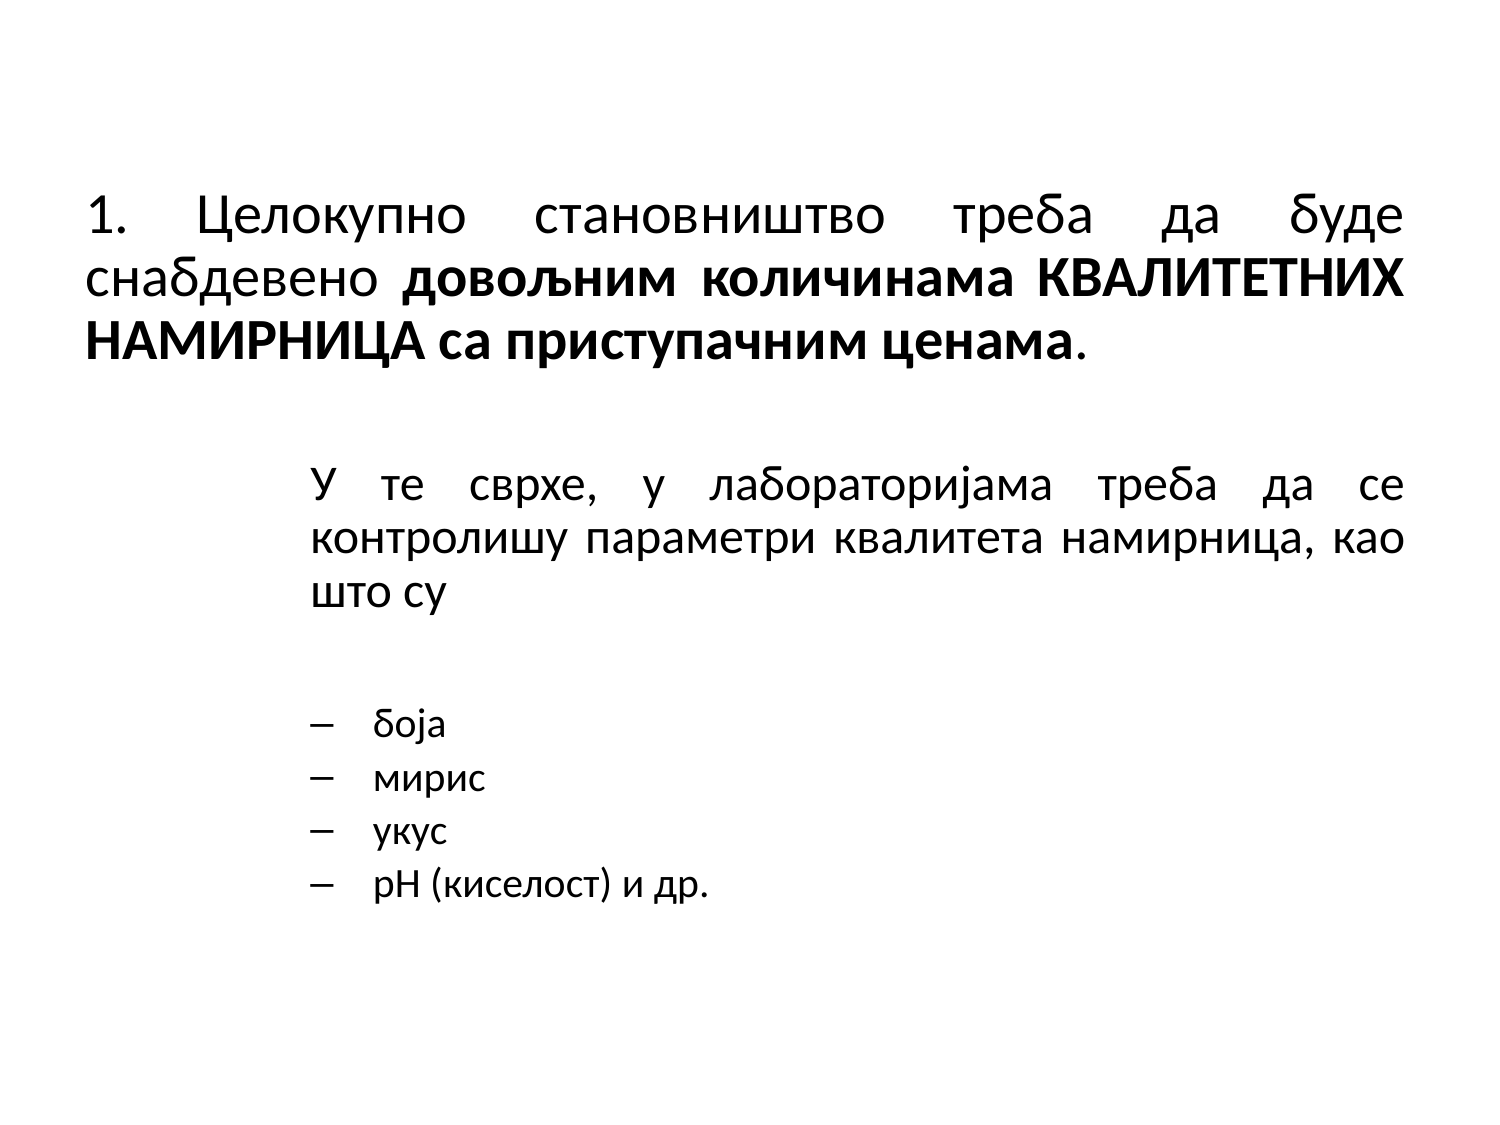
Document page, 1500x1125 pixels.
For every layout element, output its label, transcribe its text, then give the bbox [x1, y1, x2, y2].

list 1. Целокупно становништво треба да буде снабдевено довољним количинама КВАЛИТЕТНИХ НАМИРНИЦА са приступачним ценама. У те сврхе, у лабораторијама треба да се контролишу параметри квалитета намирница, као што су боја мирис укус pH (киселост) и др. [70, 175, 1421, 1080]
